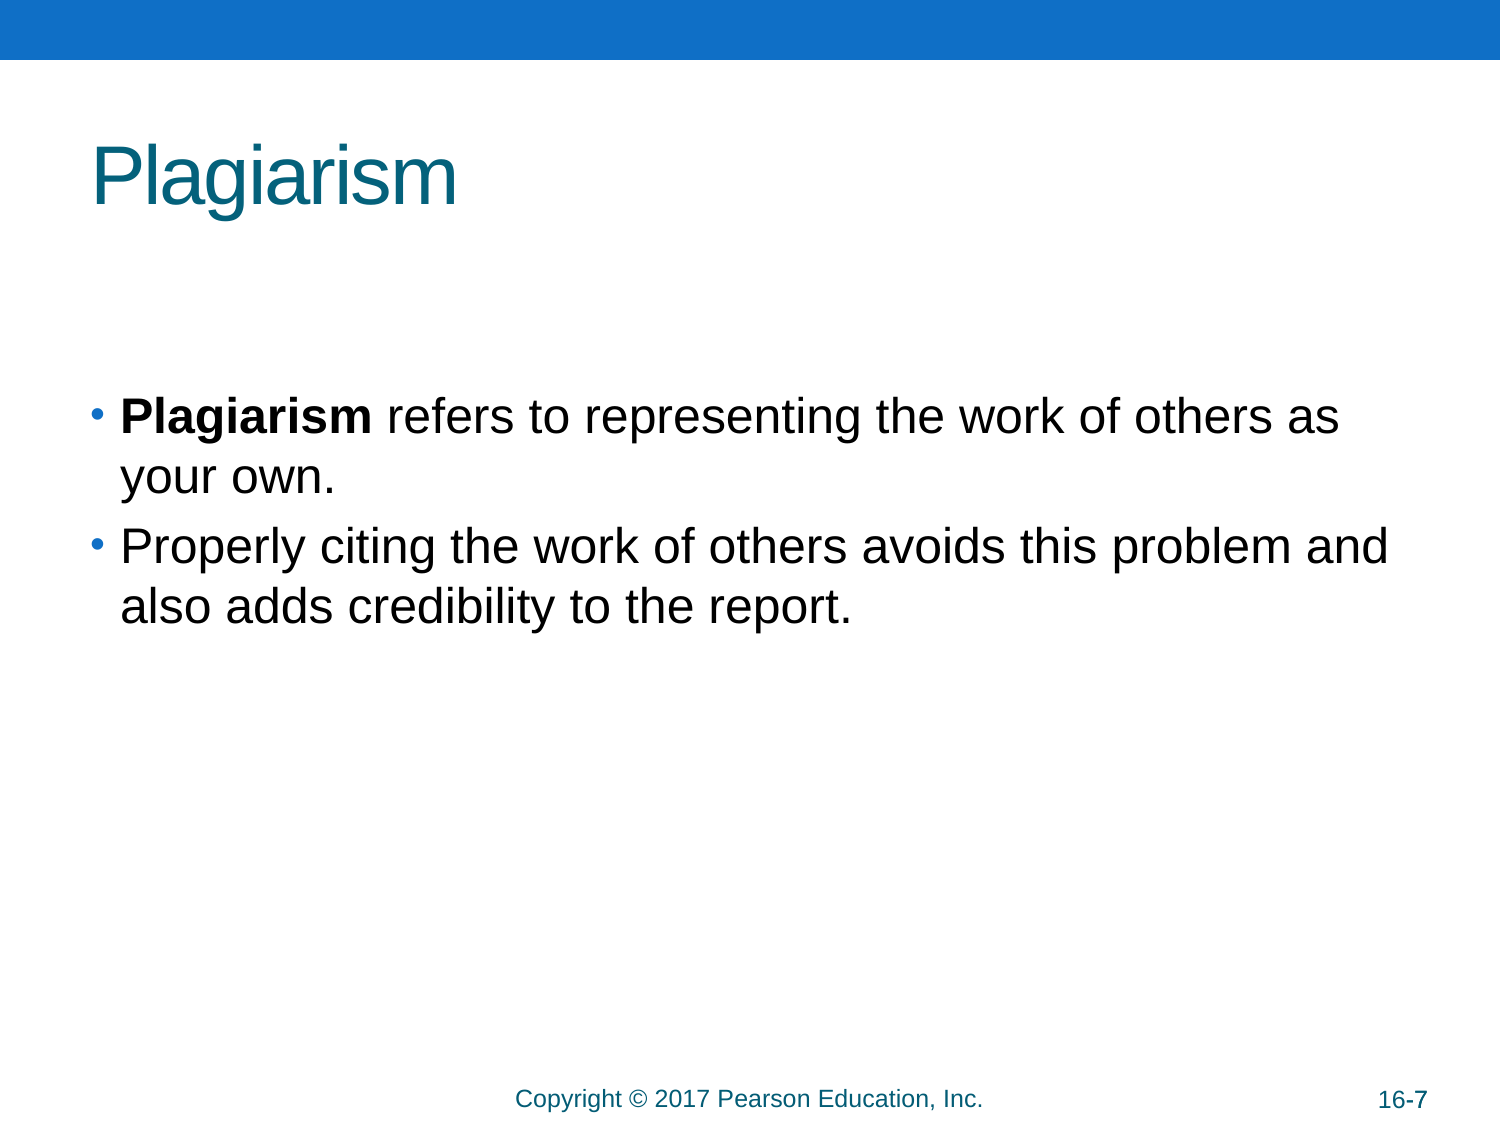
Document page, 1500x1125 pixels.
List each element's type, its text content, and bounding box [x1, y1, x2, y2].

list Plagiarism refers to representing the work of others as your own. Properly citing the work of others avoids this problem and also adds credibility to the report. [75, 376, 1425, 1125]
title Plagiarism [75, 90, 1425, 253]
